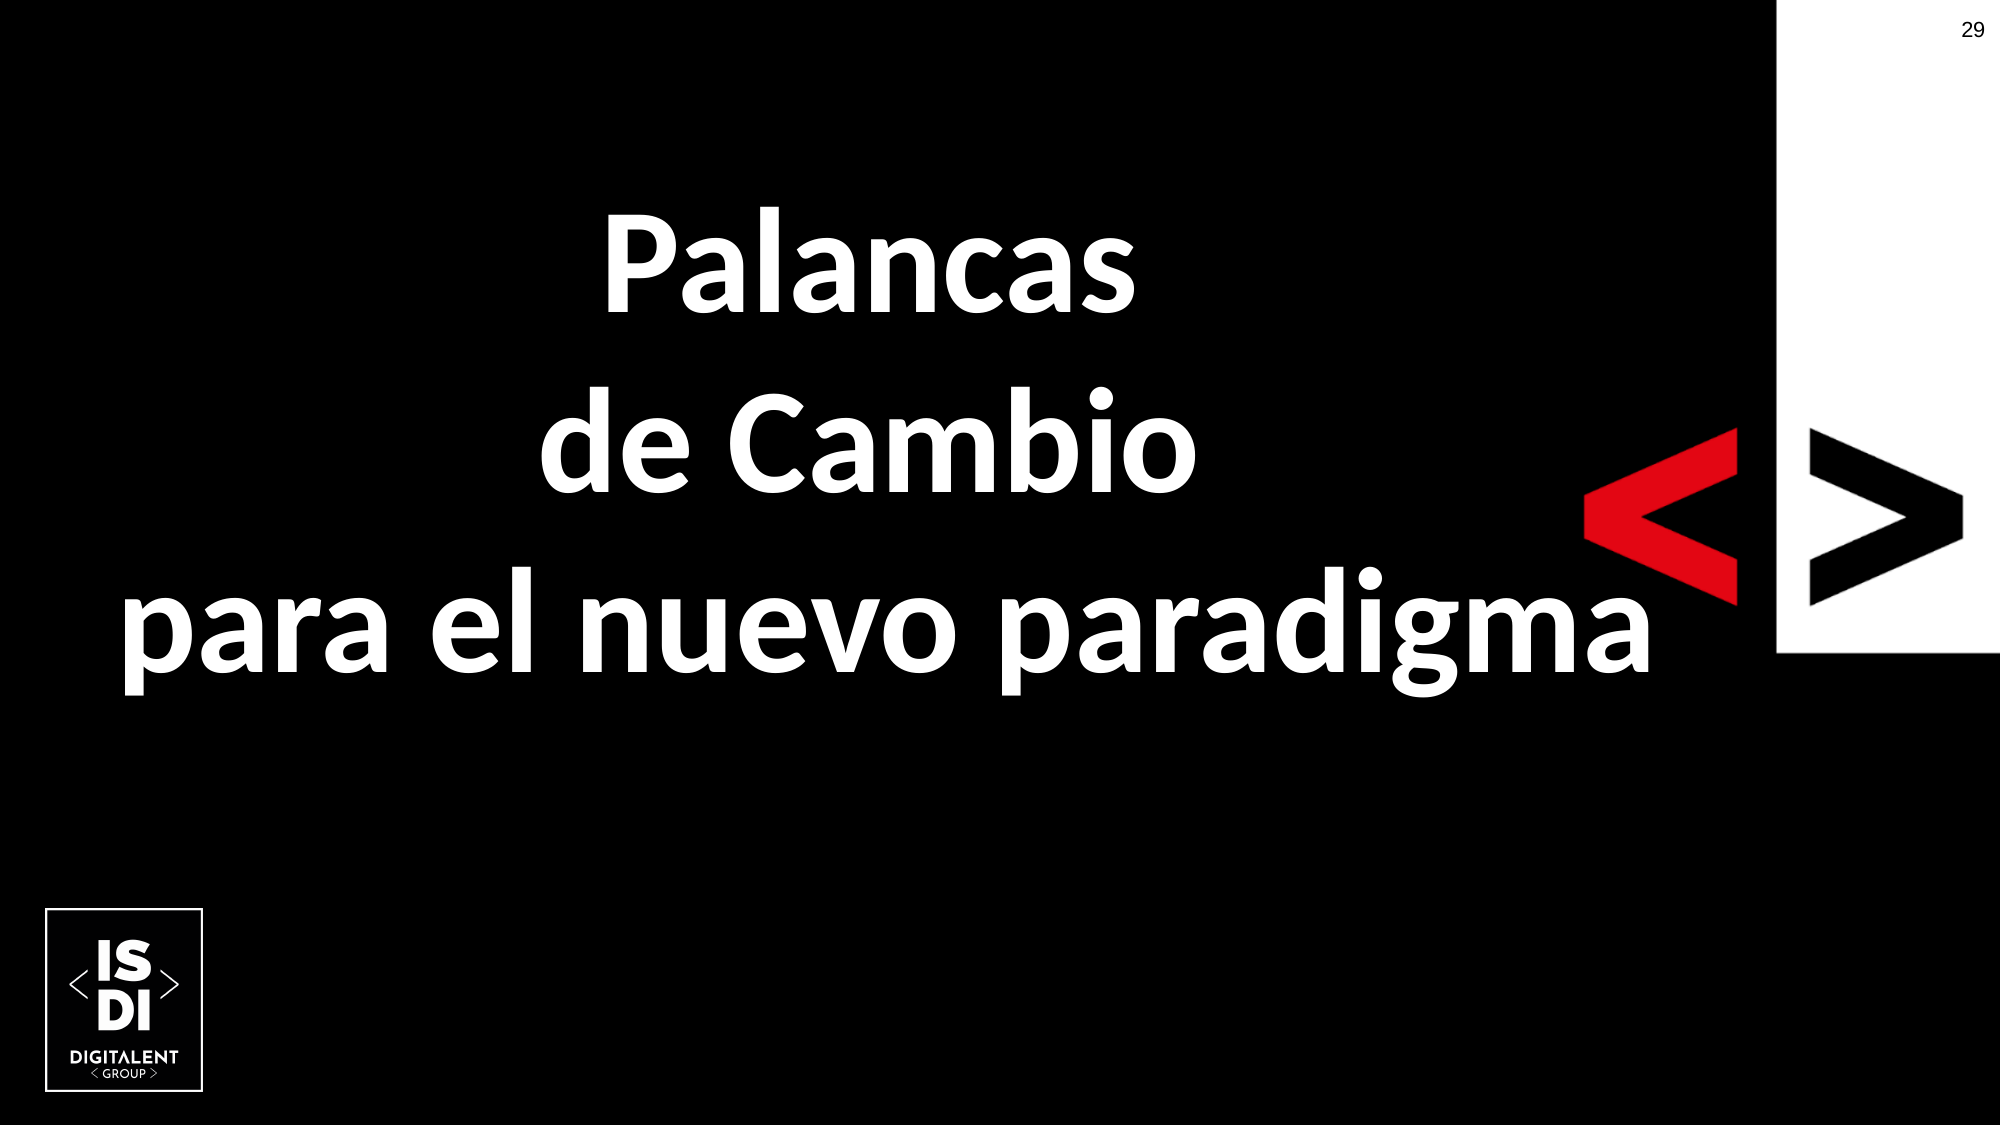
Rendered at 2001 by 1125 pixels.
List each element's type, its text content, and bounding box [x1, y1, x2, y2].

title Palancas de Cambio para el nuevo paradigma [0, 154, 1774, 797]
picture [1573, 0, 2000, 662]
picture [45, 908, 203, 1092]
